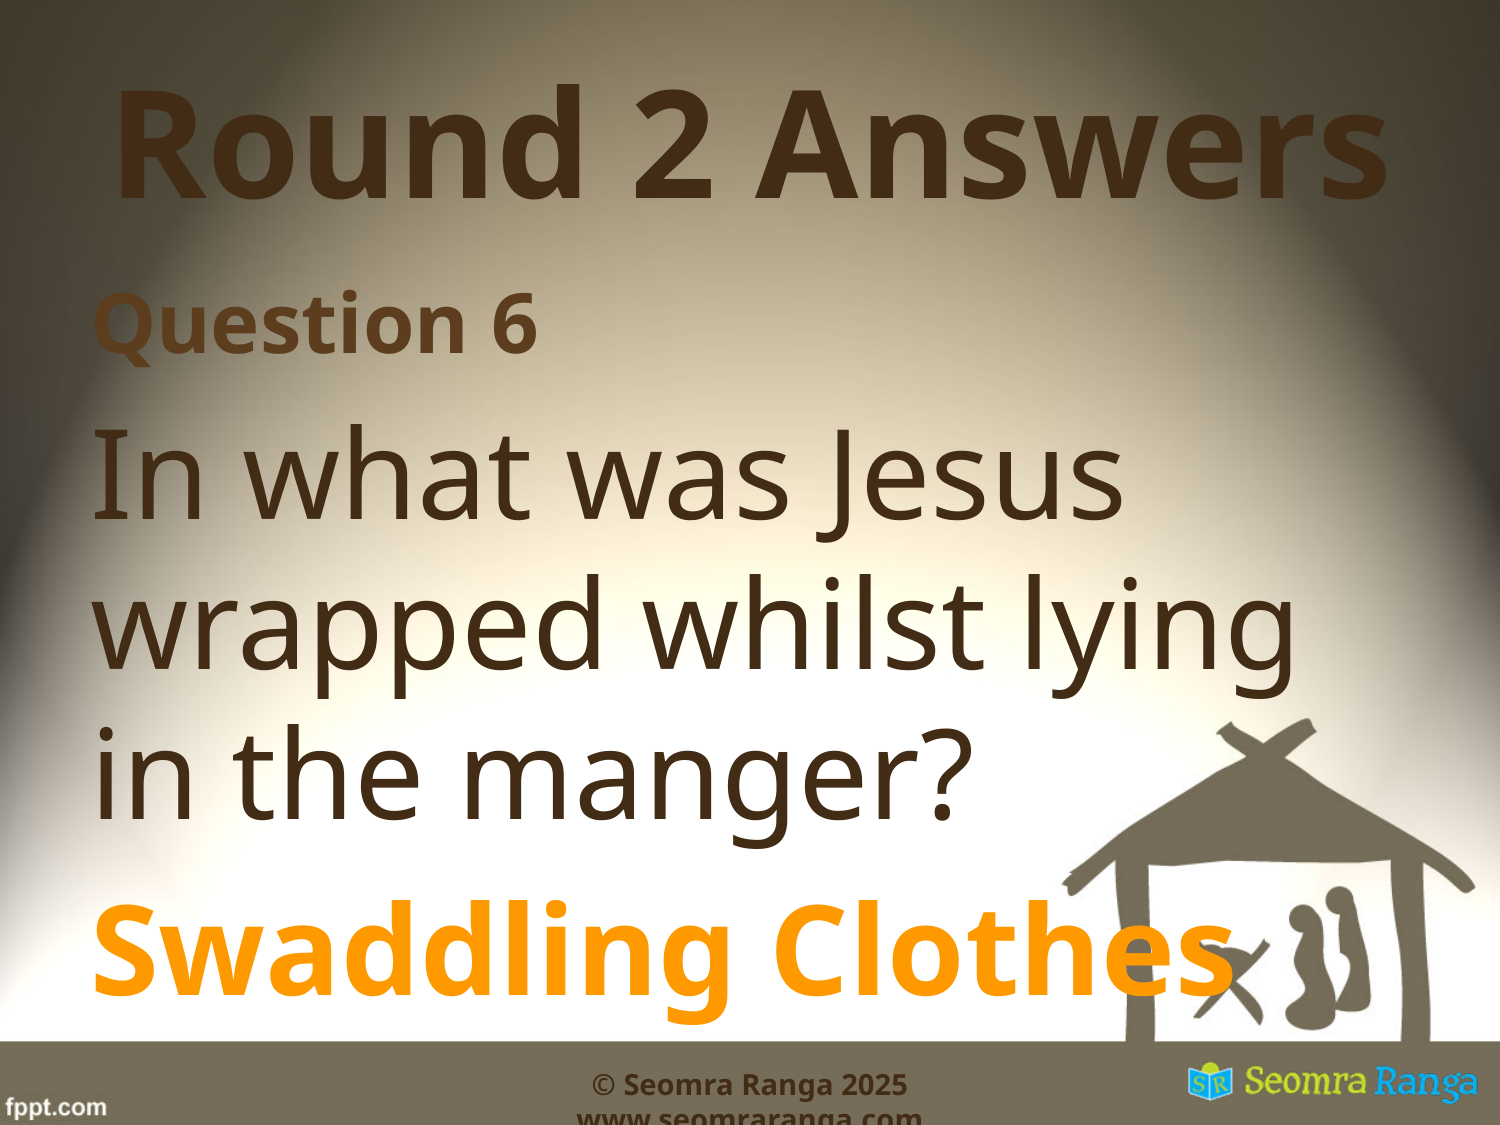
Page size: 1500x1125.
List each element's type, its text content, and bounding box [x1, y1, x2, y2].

title Round 2 Answers [75, 45, 1425, 233]
list Question 6 In what was Jesus wrapped whilst lying in the manger? Swaddling Clothes [75, 262, 1425, 1005]
picture [0, 0, 1500, 1125]
text_box © Seomra Ranga 2025 www.seomraranga.com [401, 1058, 1099, 1125]
